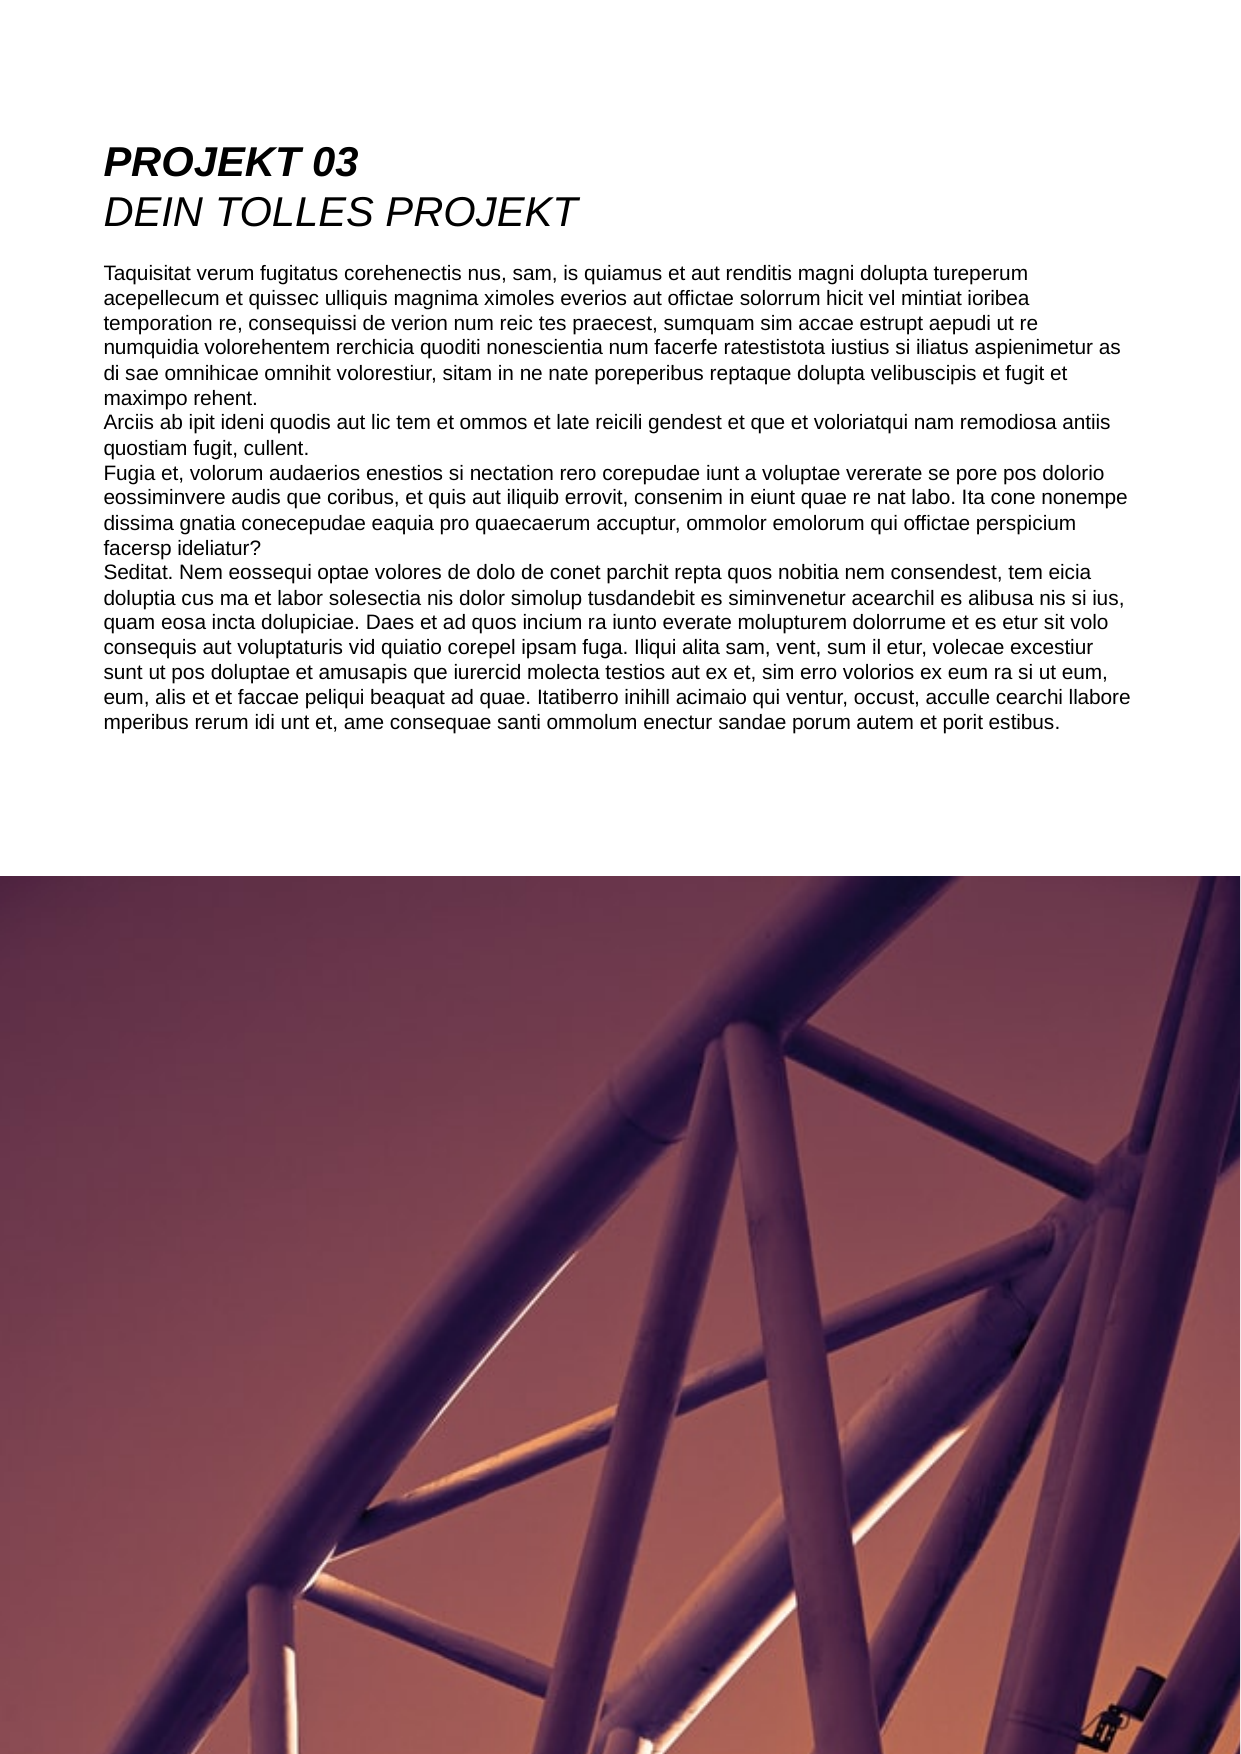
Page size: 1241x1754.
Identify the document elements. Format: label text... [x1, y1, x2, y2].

text_box PROJEKT 03 DEIN TOLLES PROJEKT Taquisitat verum fugitatus corehenectis nus, sam, is quiamus et aut renditis magni dolupta tureperum acepellecum et quissec ulliquis magnima ximoles everios aut offictae solorrum hicit vel mintiat ioribea temporation re, consequissi de verion num reic tes praecest, sumquam sim accae estrupt aepudi ut re numquidia volorehentem rerchicia quoditi nonescientia num facerfe ratestistota iustius si iliatus aspienimetur as di sae omnihicae omnihit volorestiur, sitam in ne nate poreperibus reptaque dolupta velibuscipis et fugit et maximpo rehent. Arciis ab ipit ideni quodis aut lic tem et ommos et late reicili gendest et que et voloriatqui nam remodiosa antiis quostiam fugit, cullent. Fugia et, volorum audaerios enestios si nectation rero corepudae iunt a voluptae vererate se pore pos dolorio eossiminvere audis que coribus, et quis aut iliquib errovit, consenim in eiunt quae re nat labo. Ita cone nonempe dissima gnatia conecepudae eaquia pro quaecaerum accuptur, ommolor emolorum qui offictae perspicium facersp ideliatur? Seditat. Nem eossequi optae volores de dolo de conet parchit repta quos nobitia nem consendest, tem eicia doluptia cus ma et labor solesectia nis dolor simolup tusdandebit es siminvenetur acearchil es alibusa nis si ius, quam eosa incta dolupiciae. Daes et ad quos incium ra iunto everate molupturem dolorrume et es etur sit volo consequis aut voluptaturis vid quiatio corepel ipsam fuga. Iliqui alita sam, vent, sum il etur, volecae excestiur sunt ut pos doluptae et amusapis que iurercid molecta testios aut ex et, sim erro volorios ex eum ra si ut eum, eum, alis et et faccae peliqui beaquat ad quae. Itatiberro inihill acimaio qui ventur, occust, acculle cearchi llabore mperibus rerum idi unt et, ame consequae santi ommolum enectur sandae porum autem et porit estibus. [88, 126, 1152, 793]
picture [0, 876, 1241, 1754]
